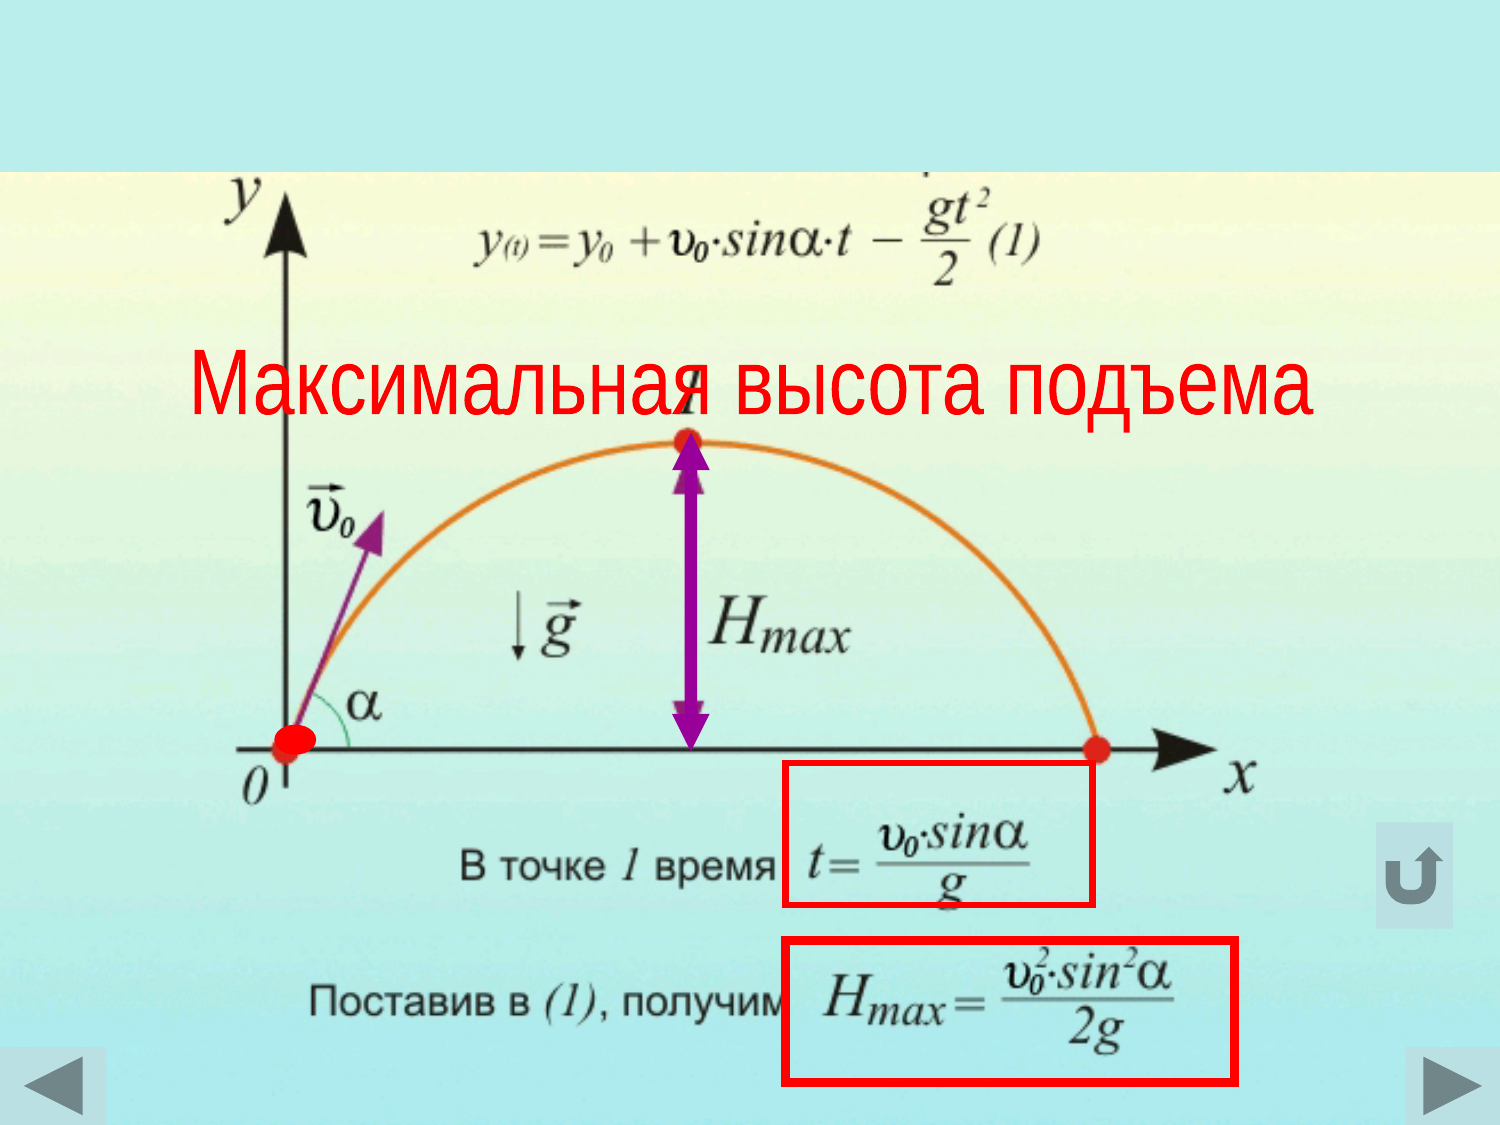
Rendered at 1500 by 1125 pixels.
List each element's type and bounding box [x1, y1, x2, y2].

picture [0, 172, 1500, 1125]
